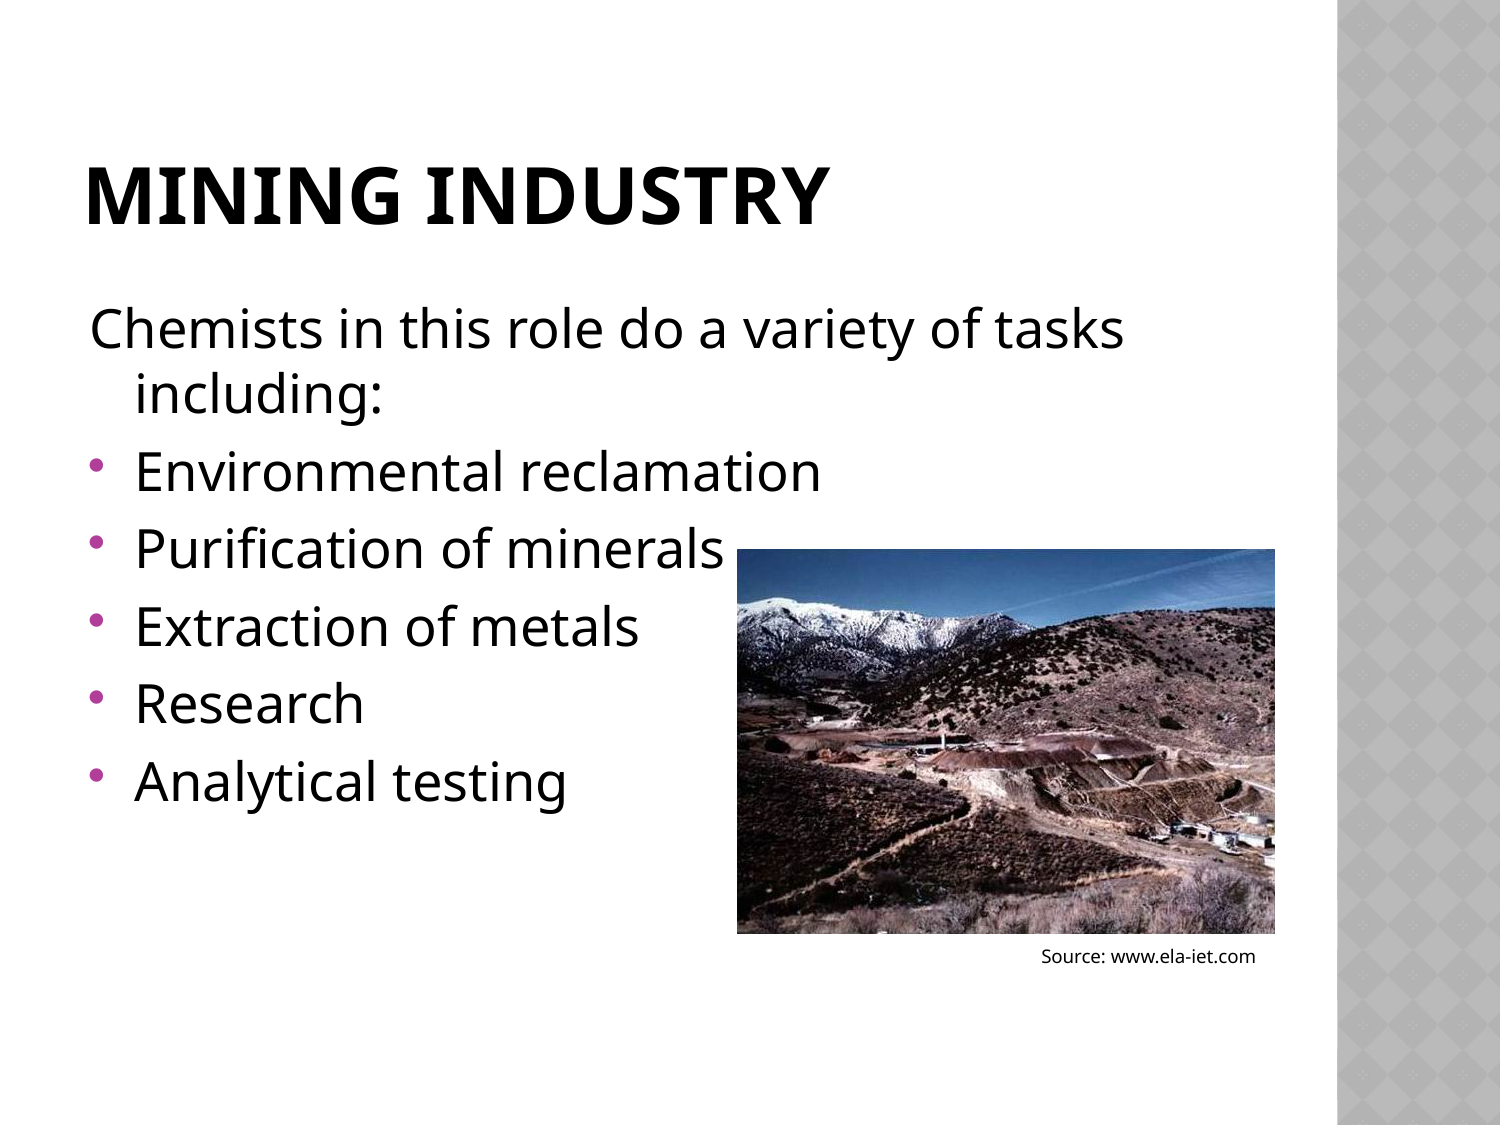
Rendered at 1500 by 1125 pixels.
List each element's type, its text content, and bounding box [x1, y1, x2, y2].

list Chemists in this role do a variety of tasks including: Environmental reclamation Purification of minerals Extraction of metals Research Analytical testing [75, 287, 1263, 1059]
text_box Source: www.ela-iet.com [1026, 942, 1271, 975]
title Mining industry [75, 52, 1263, 240]
picture [736, 549, 1276, 934]
